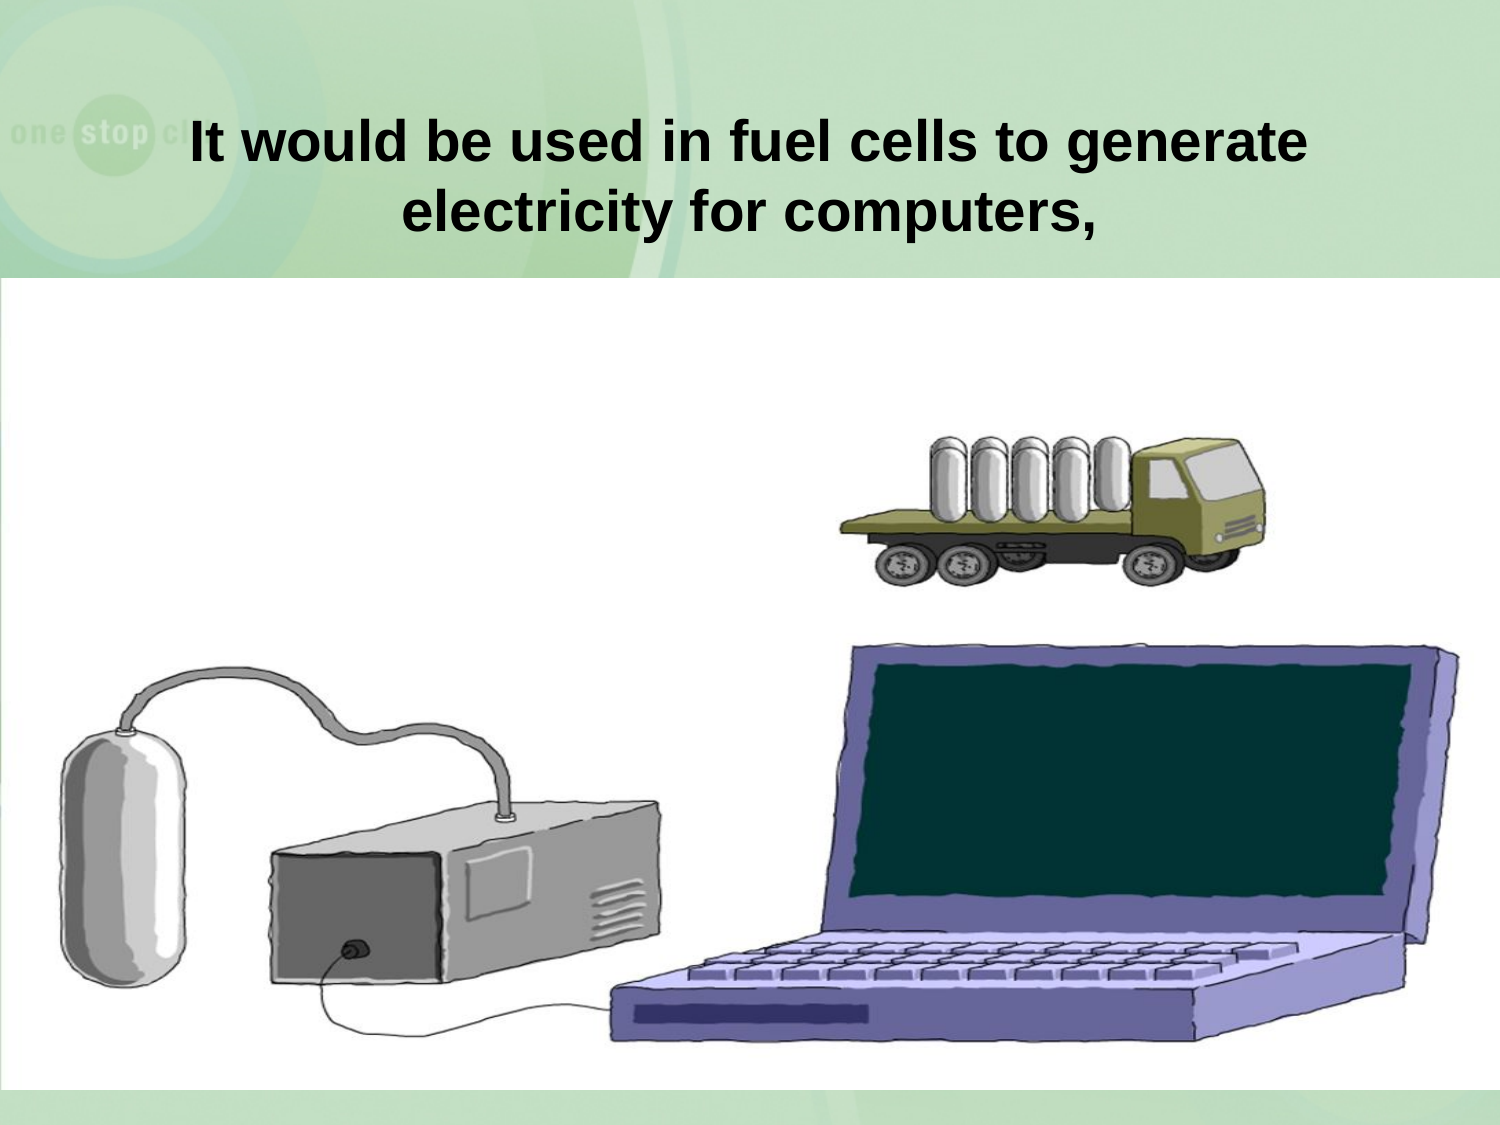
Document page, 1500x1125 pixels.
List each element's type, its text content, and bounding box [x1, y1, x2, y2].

picture [0, 0, 1500, 1125]
title It would be used in fuel cells to generate electricity for computers, [75, 79, 1425, 268]
